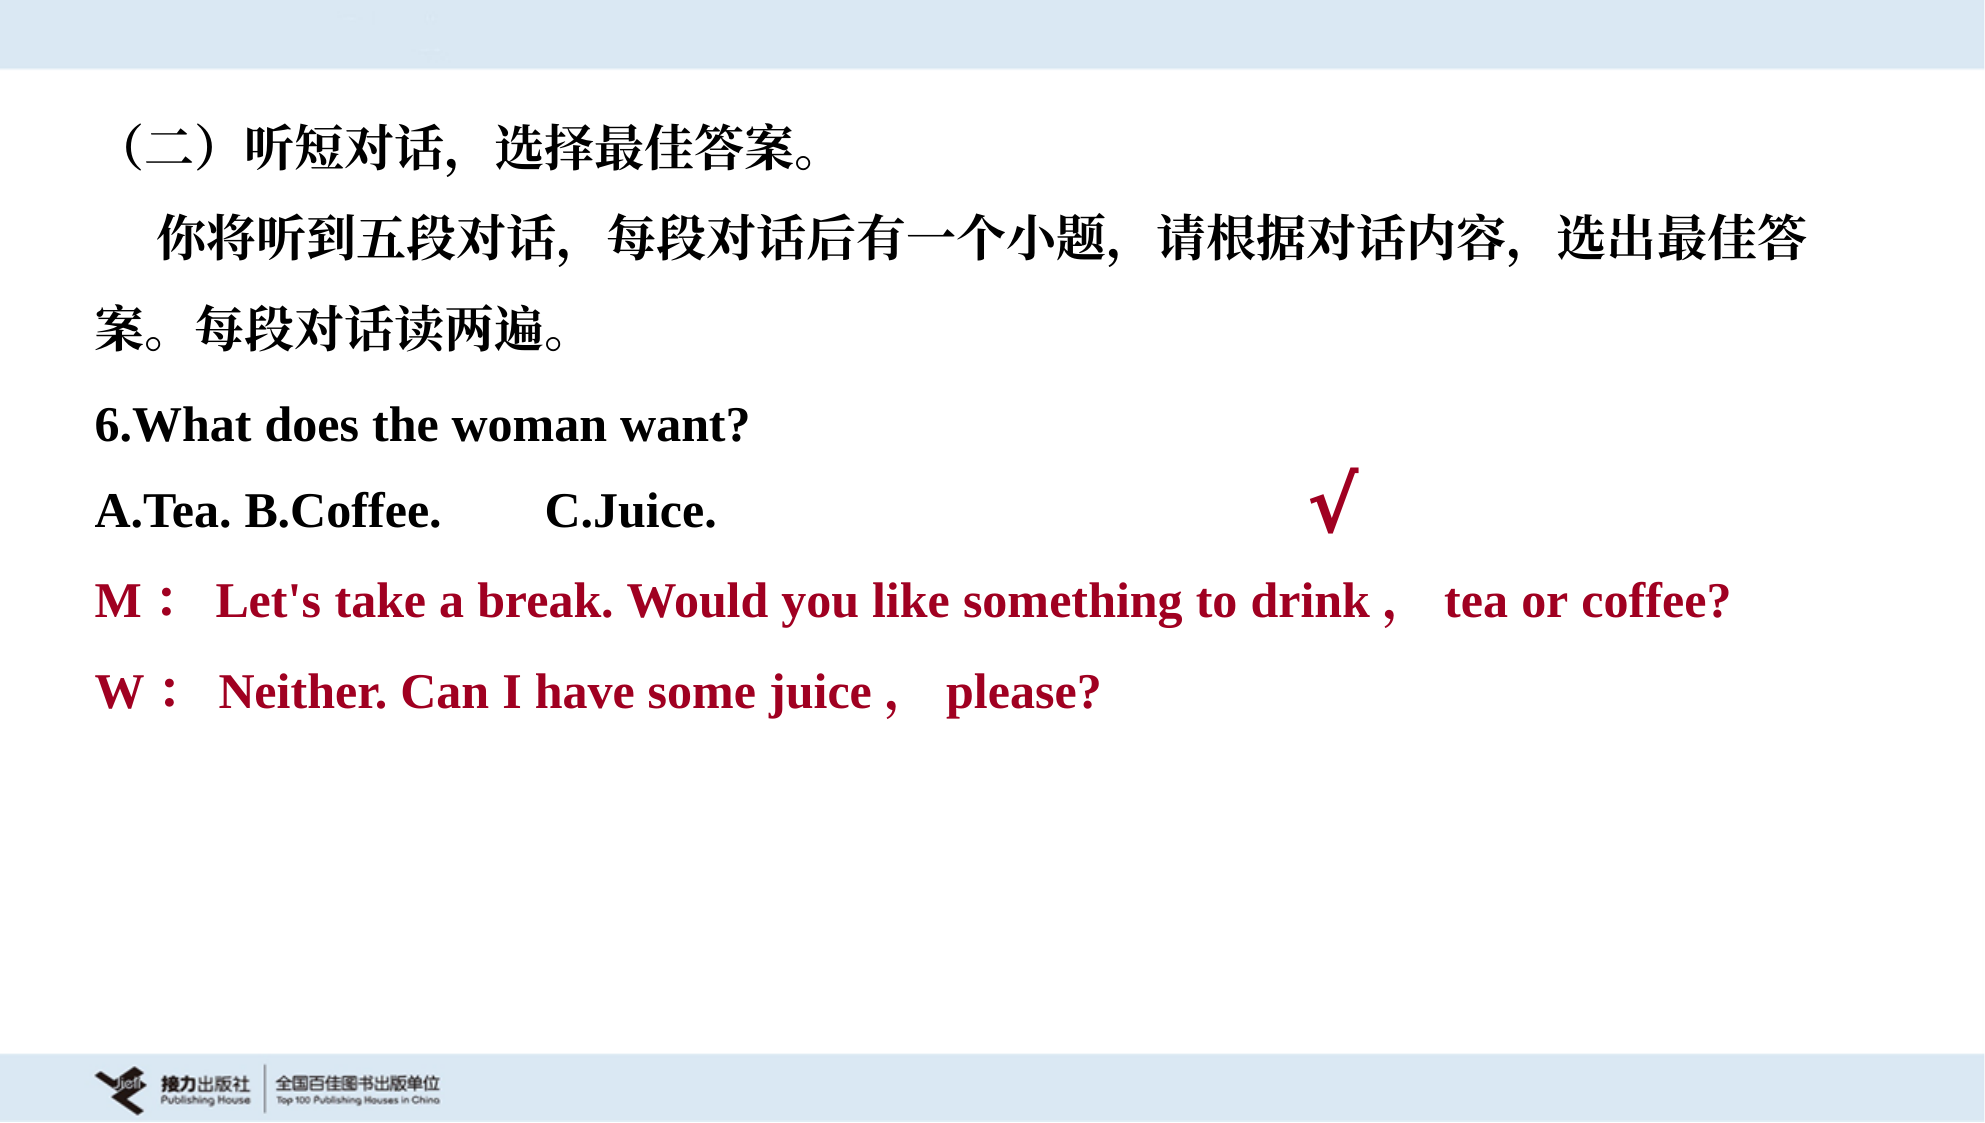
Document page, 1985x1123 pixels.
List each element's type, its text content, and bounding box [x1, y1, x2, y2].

text_box 6.What does the woman want? [94, 364, 1892, 449]
text_box A.Tea. B.Coffee. C.Juice. [94, 449, 1892, 535]
text_box （二）听短对话，选择最佳答案。 [94, 88, 1892, 174]
text_box √ [1307, 455, 1359, 548]
text_box 你将听到五段对话，每段对话后有一个小题，请根据对话内容，选出最佳答 案。每段对话读两遍。 [94, 174, 1892, 358]
text_box M：Let's take a break. Would you like something to drink，tea or coffee? W：Neither. Can I have some juice，please? [94, 535, 1892, 719]
picture [0, 0, 1985, 1122]
